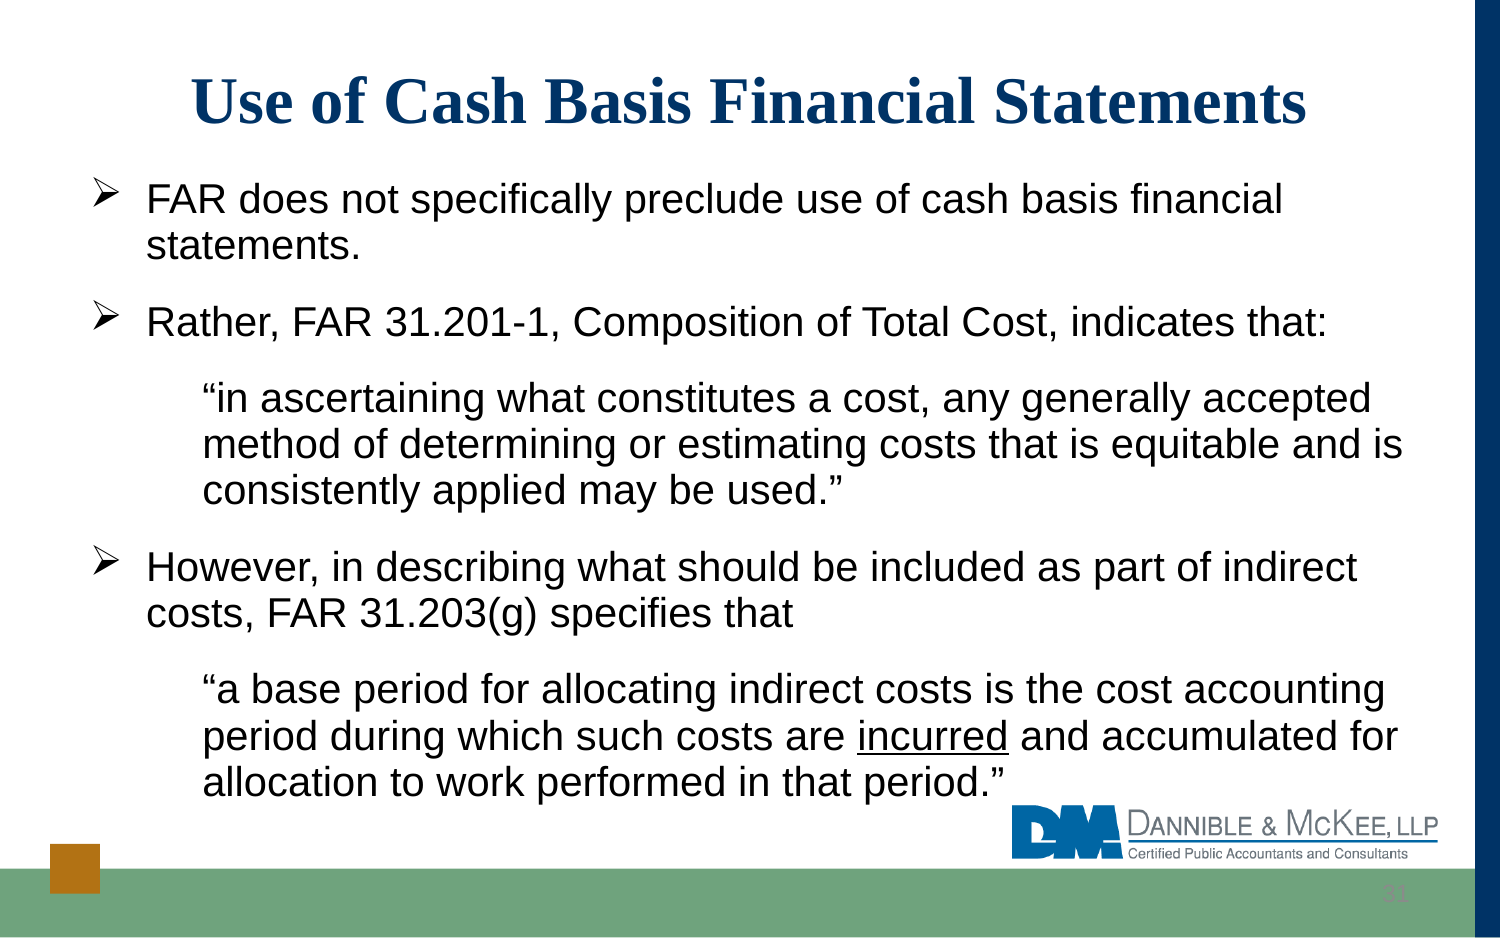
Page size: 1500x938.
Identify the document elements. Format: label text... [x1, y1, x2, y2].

slide_number 31 [1074, 868, 1425, 919]
title Use of Cash Basis Financial Statements [112, 56, 1388, 169]
picture [1012, 805, 1438, 859]
list FAR does not specifically preclude use of cash basis financial statements. Rather, FAR 31.201-1, Composition of Total Cost, indicates that: “in ascertaining what constitutes a cost, any generally accepted method of determining or estimating costs that is equitable and is consistently applied may be used.” However, in describing what should be included as part of indirect costs, FAR 31.203(g) specifies that “a base period for allocating indirect costs is the cost accounting period during which such costs are incurred and accumulated for allocation to work performed in that period.” [75, 168, 1425, 807]
